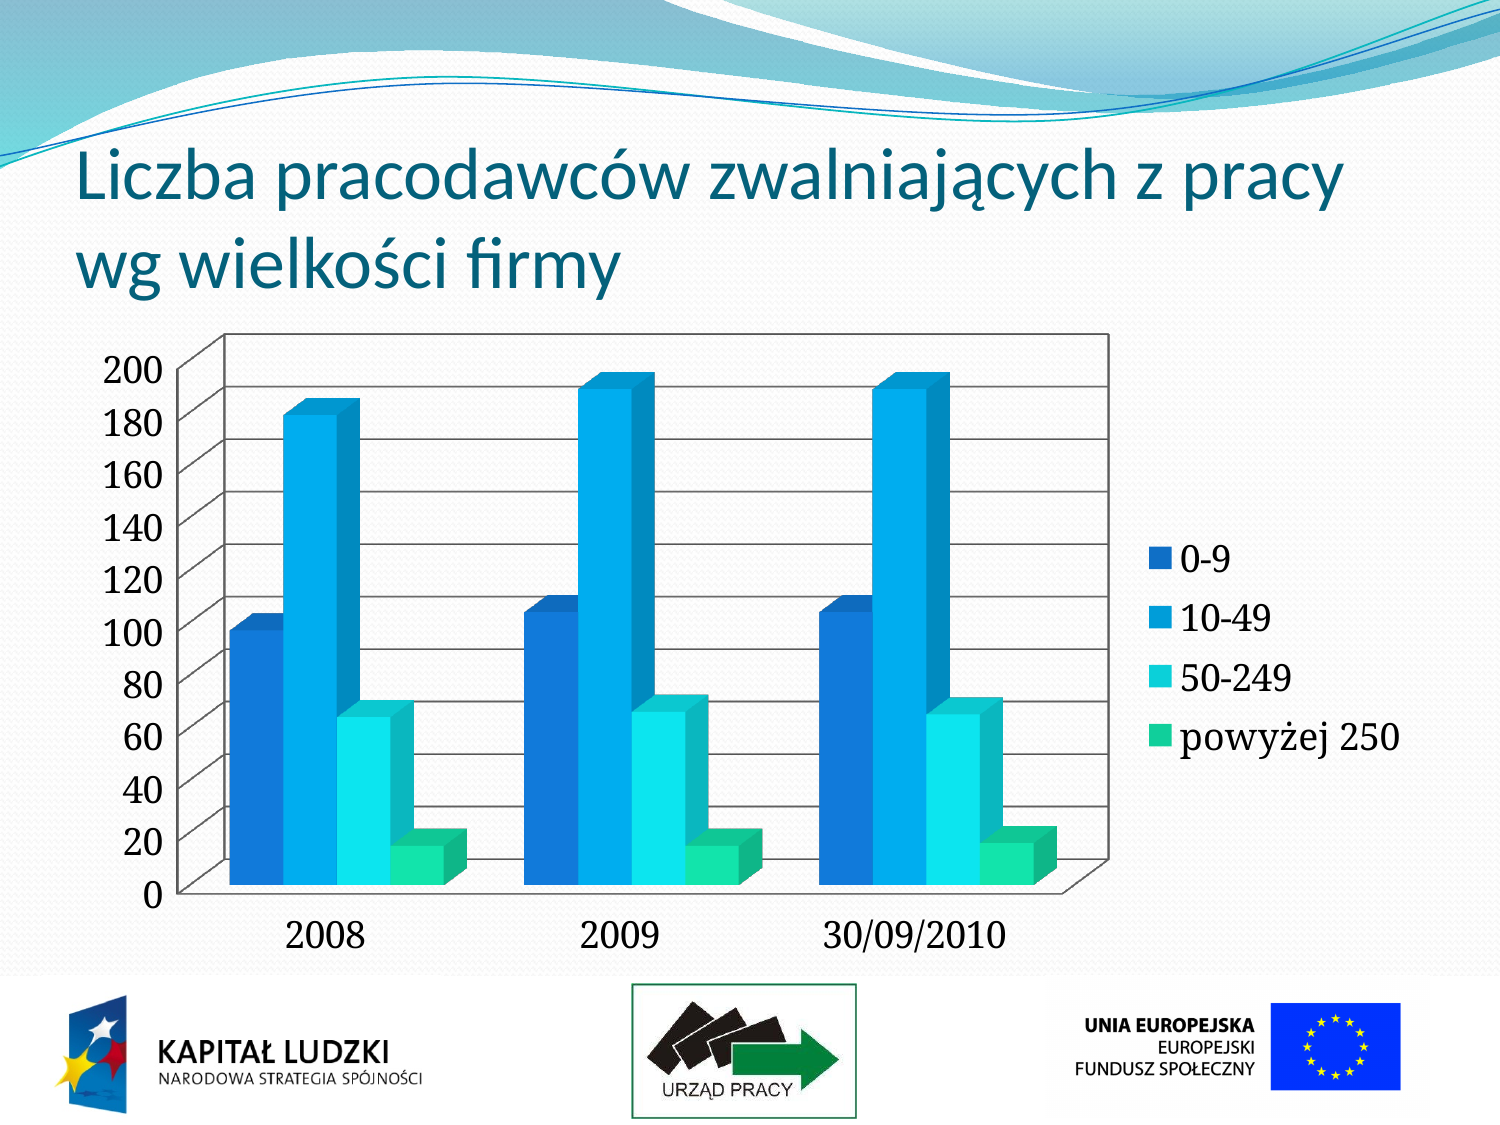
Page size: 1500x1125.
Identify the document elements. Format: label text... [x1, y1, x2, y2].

title Liczba pracodawców zwalniających z pracy wg wielkości firmy [75, 115, 1425, 303]
chart [74, 317, 1426, 977]
picture [41, 975, 442, 1125]
picture [631, 987, 857, 1119]
picture [1045, 976, 1430, 1118]
